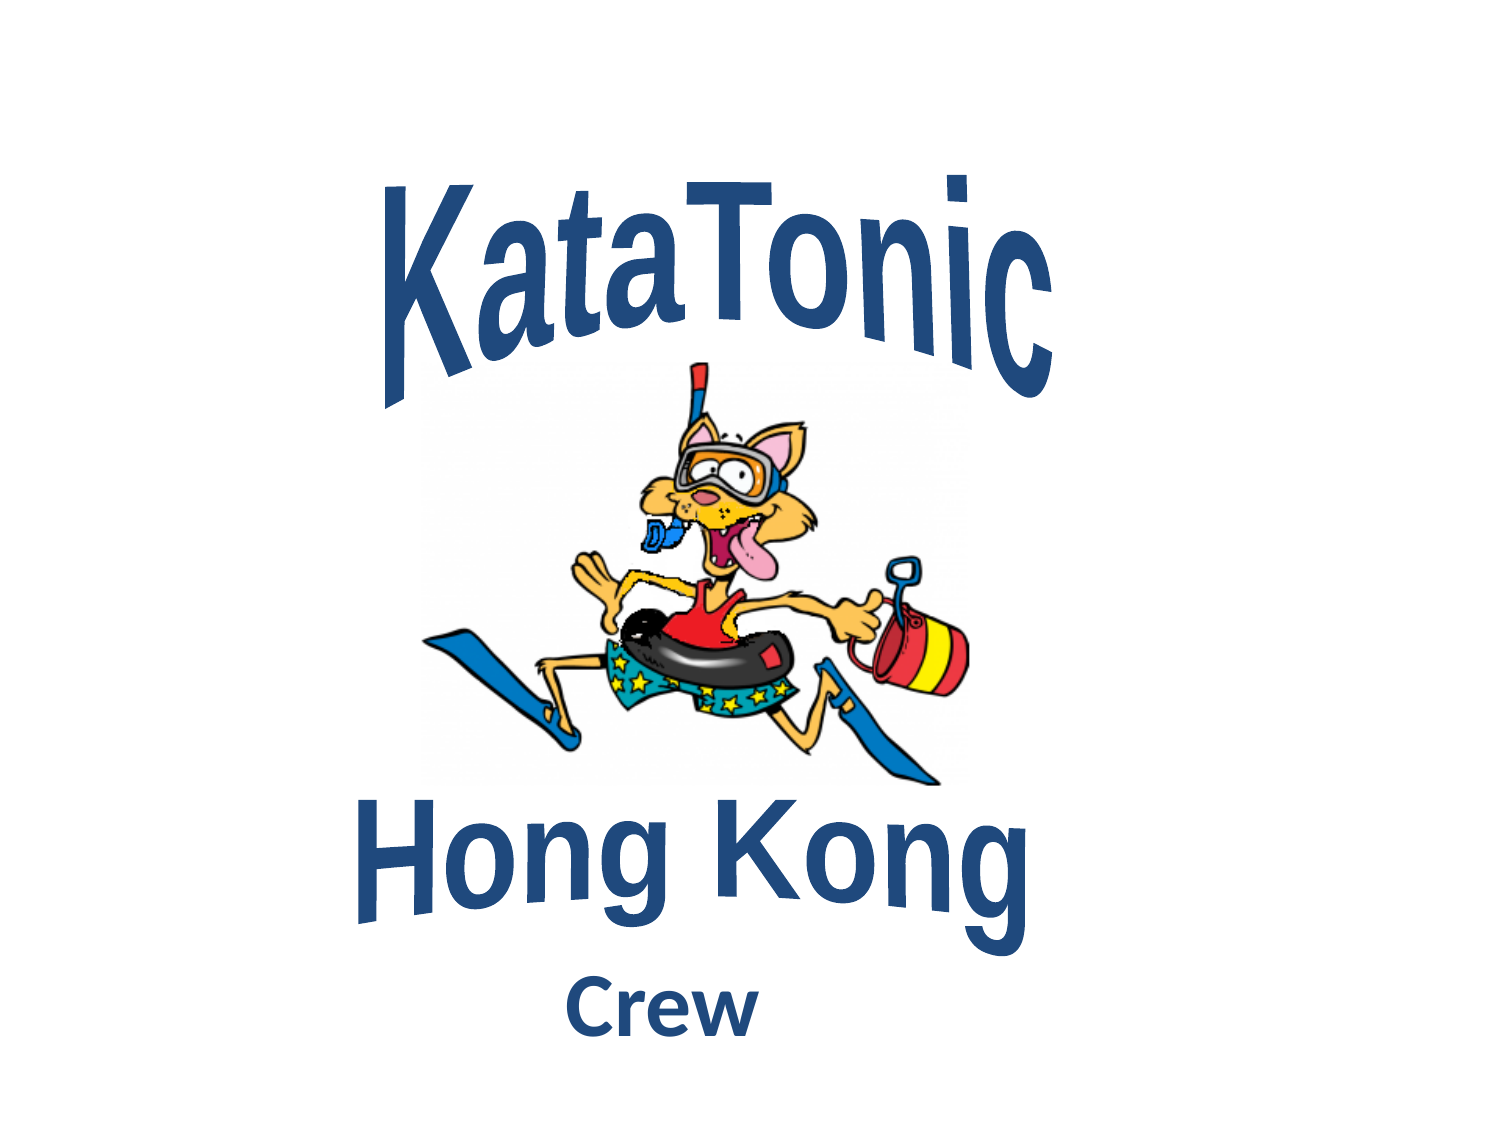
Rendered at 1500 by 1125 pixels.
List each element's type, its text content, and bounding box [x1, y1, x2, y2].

text_box Crew [551, 937, 775, 1063]
picture [358, 286, 1079, 811]
